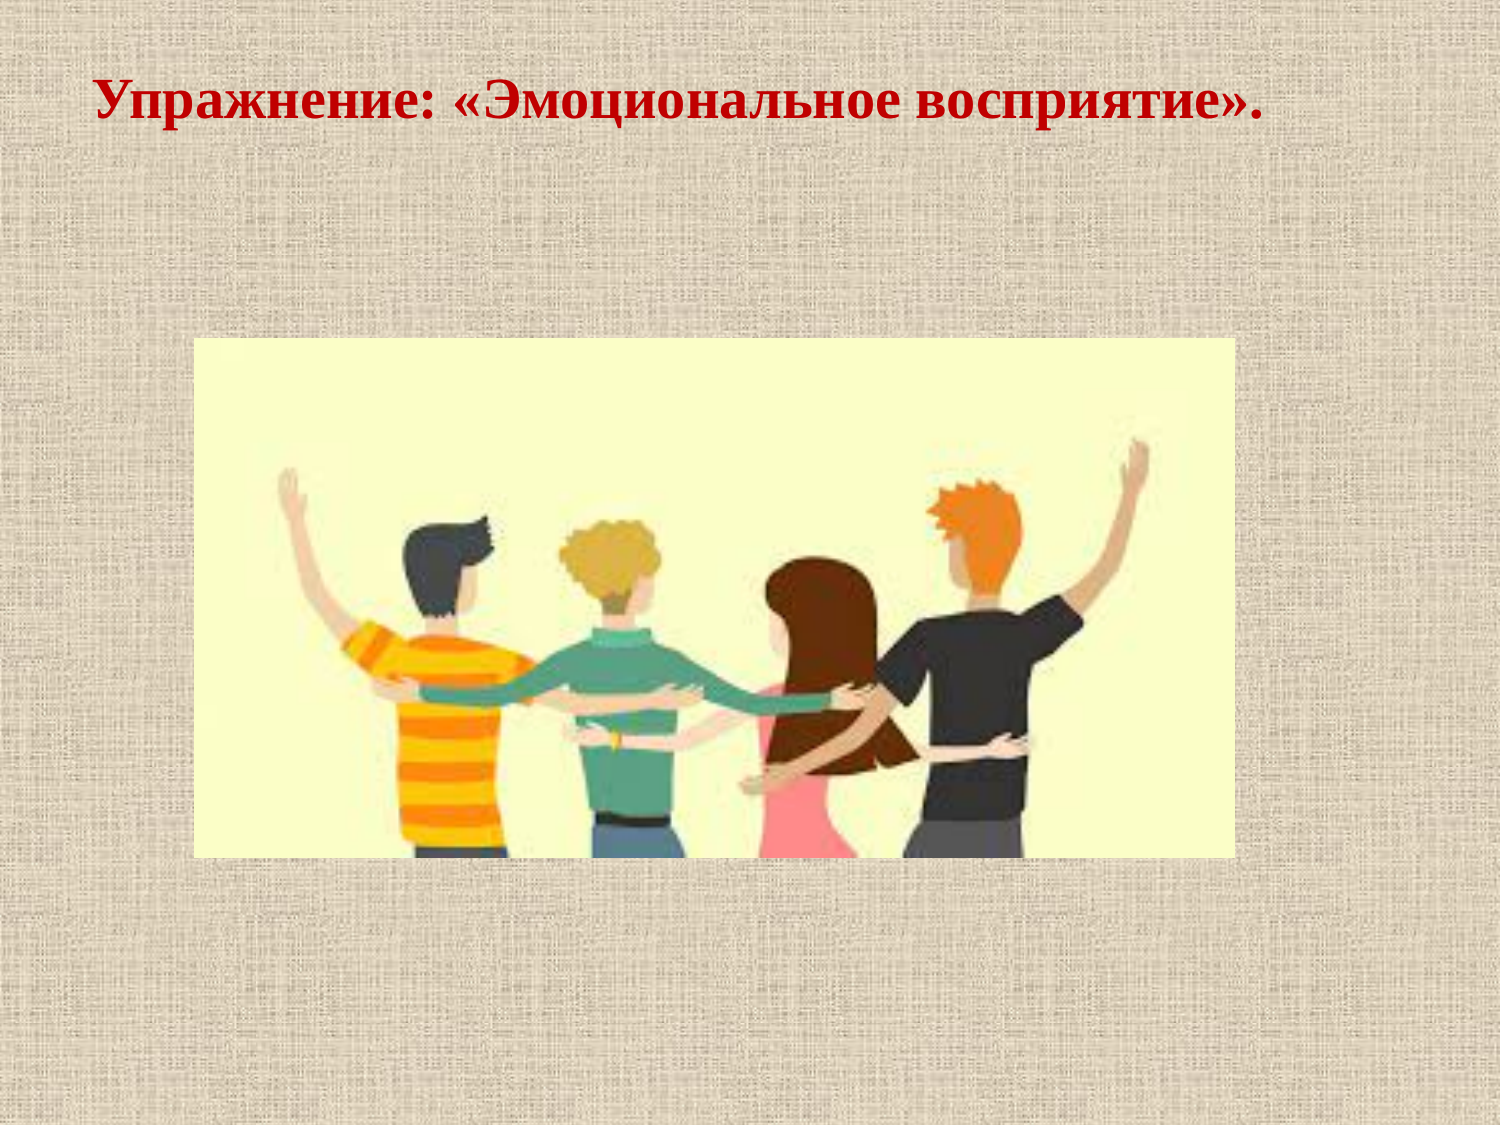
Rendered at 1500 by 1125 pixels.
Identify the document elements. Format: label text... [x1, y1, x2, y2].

picture [0, 0, 1500, 1125]
text_box Упражнение: «Эмоциональное восприятие». [76, 42, 1353, 138]
